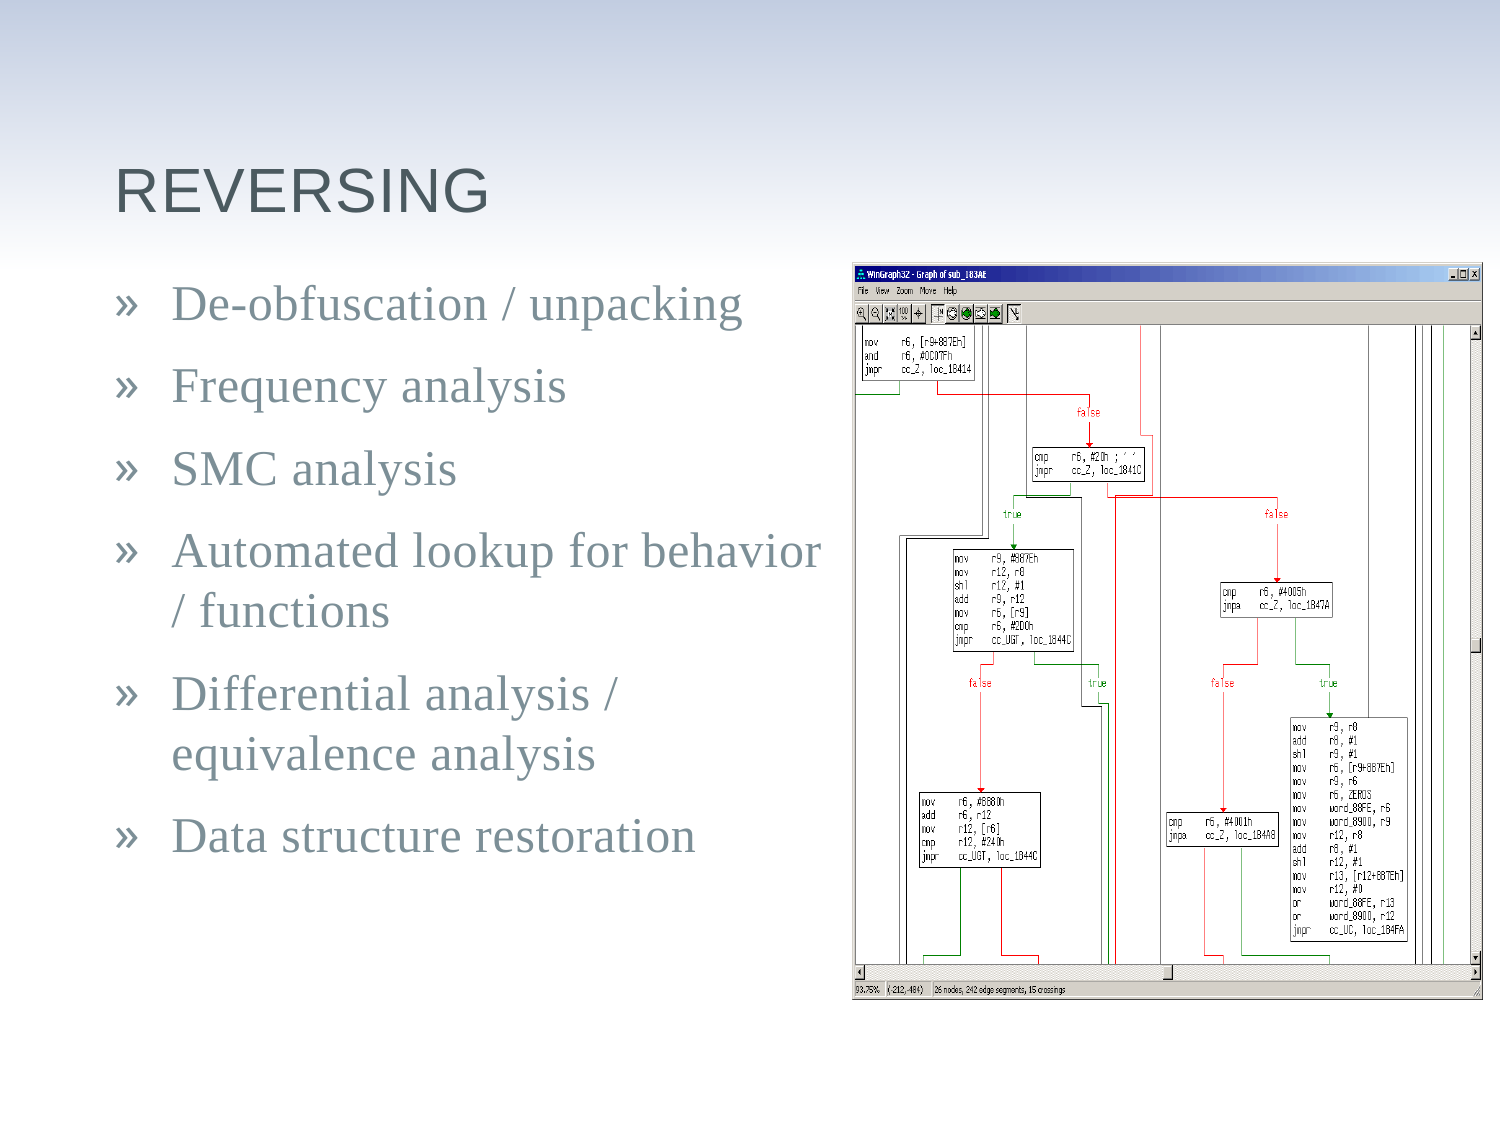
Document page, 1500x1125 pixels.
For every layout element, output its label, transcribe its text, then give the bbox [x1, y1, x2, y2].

title Reversing [99, 45, 1400, 233]
list De-obfuscation / unpacking Frequency analysis SMC analysis Automated lookup for behavior / functions Differential analysis / equivalence analysis Data structure restoration [99, 262, 841, 1000]
picture [851, 262, 1483, 1001]
